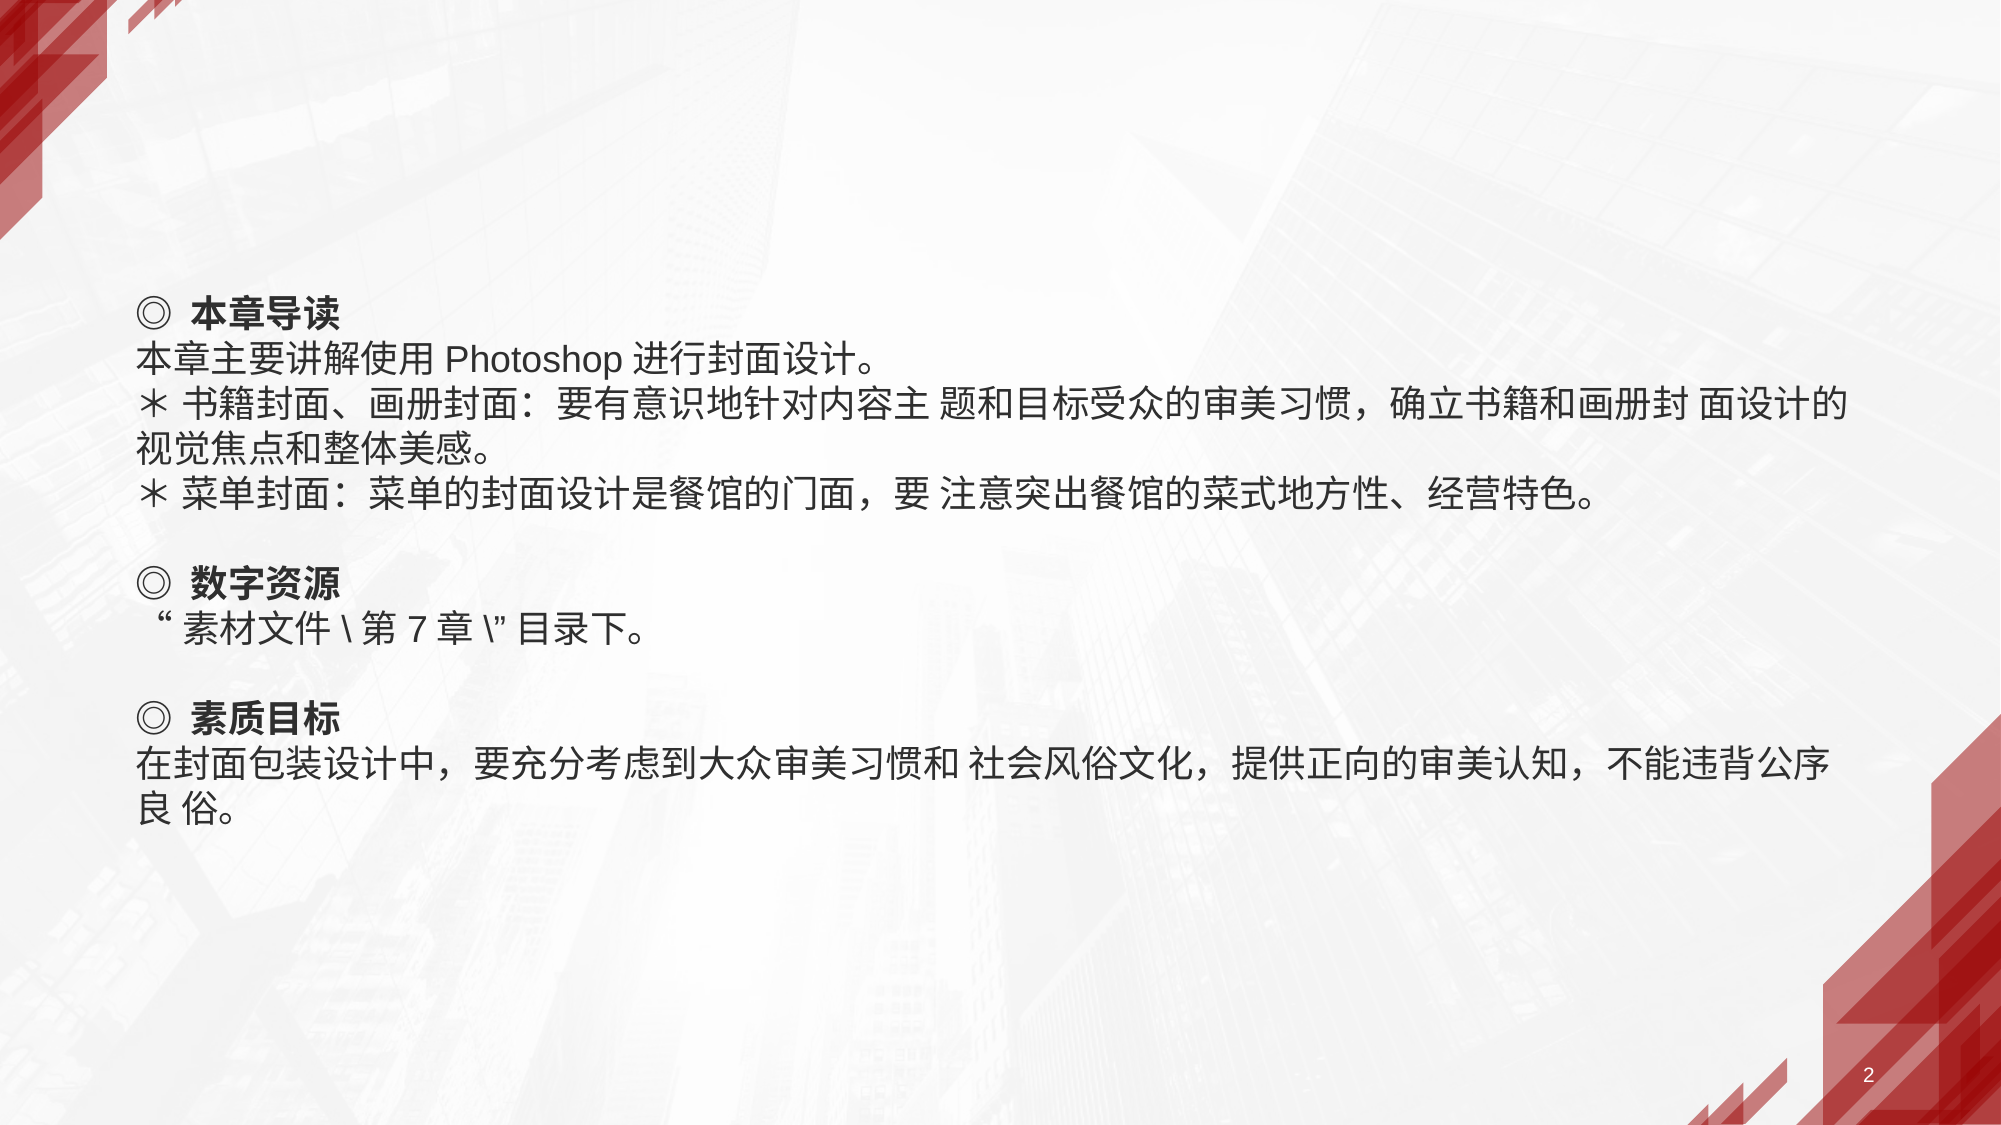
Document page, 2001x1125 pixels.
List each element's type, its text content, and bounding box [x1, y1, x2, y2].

slide_number 2 [1452, 1056, 1890, 1092]
text_box ◎ 本章导读 本章主要讲解使用Photoshop进行封面设计。 ＊ 书籍封面、画册封面：要有意识地针对内容主 题和目标受众的审美习惯，确立书籍和画册封 面设计的视觉焦点和整体美感。 ＊ 菜单封面：菜单的封面设计是餐馆的门面，要 注意突出餐馆的菜式地方性、经营特色。 ◎ 数字资源 “素材文件\第7章\”目录下。 ◎ 素质目标 在封面包装设计中，要充分考虑到大众审美习惯和 社会风俗文化，提供正向的审美认知，不能违背公序良 俗。 [120, 282, 1880, 837]
